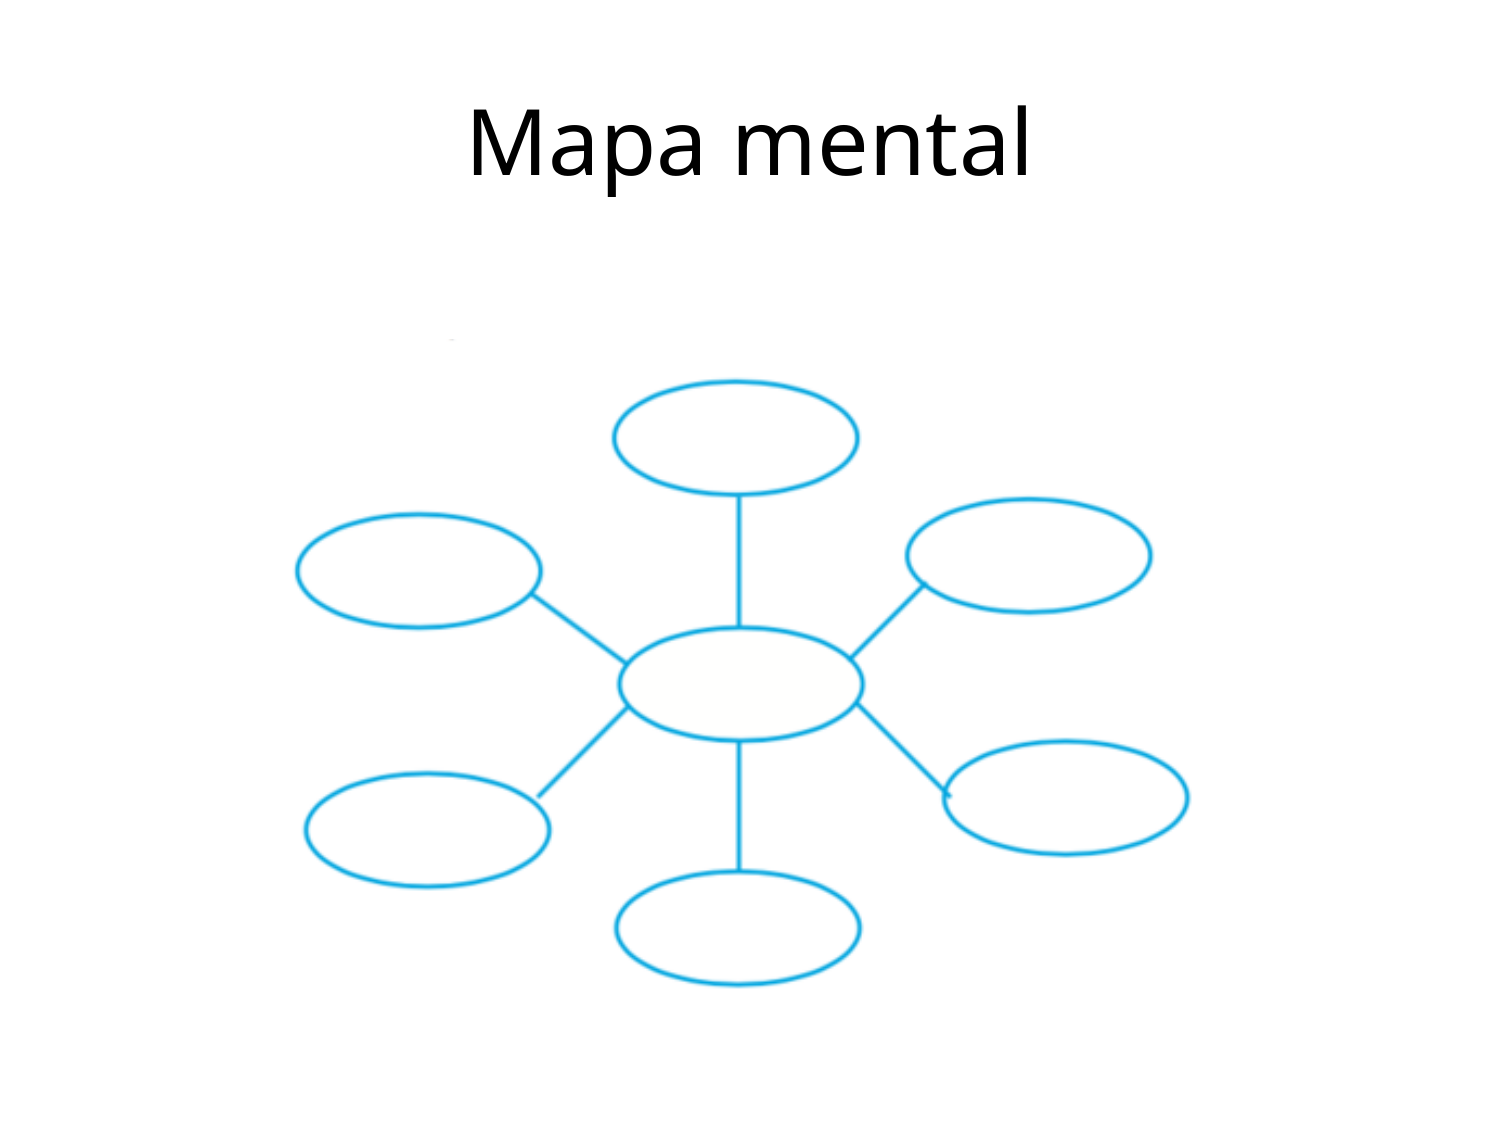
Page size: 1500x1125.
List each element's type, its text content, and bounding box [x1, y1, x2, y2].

title Mapa mental [75, 45, 1425, 233]
picture [246, 339, 1222, 1032]
